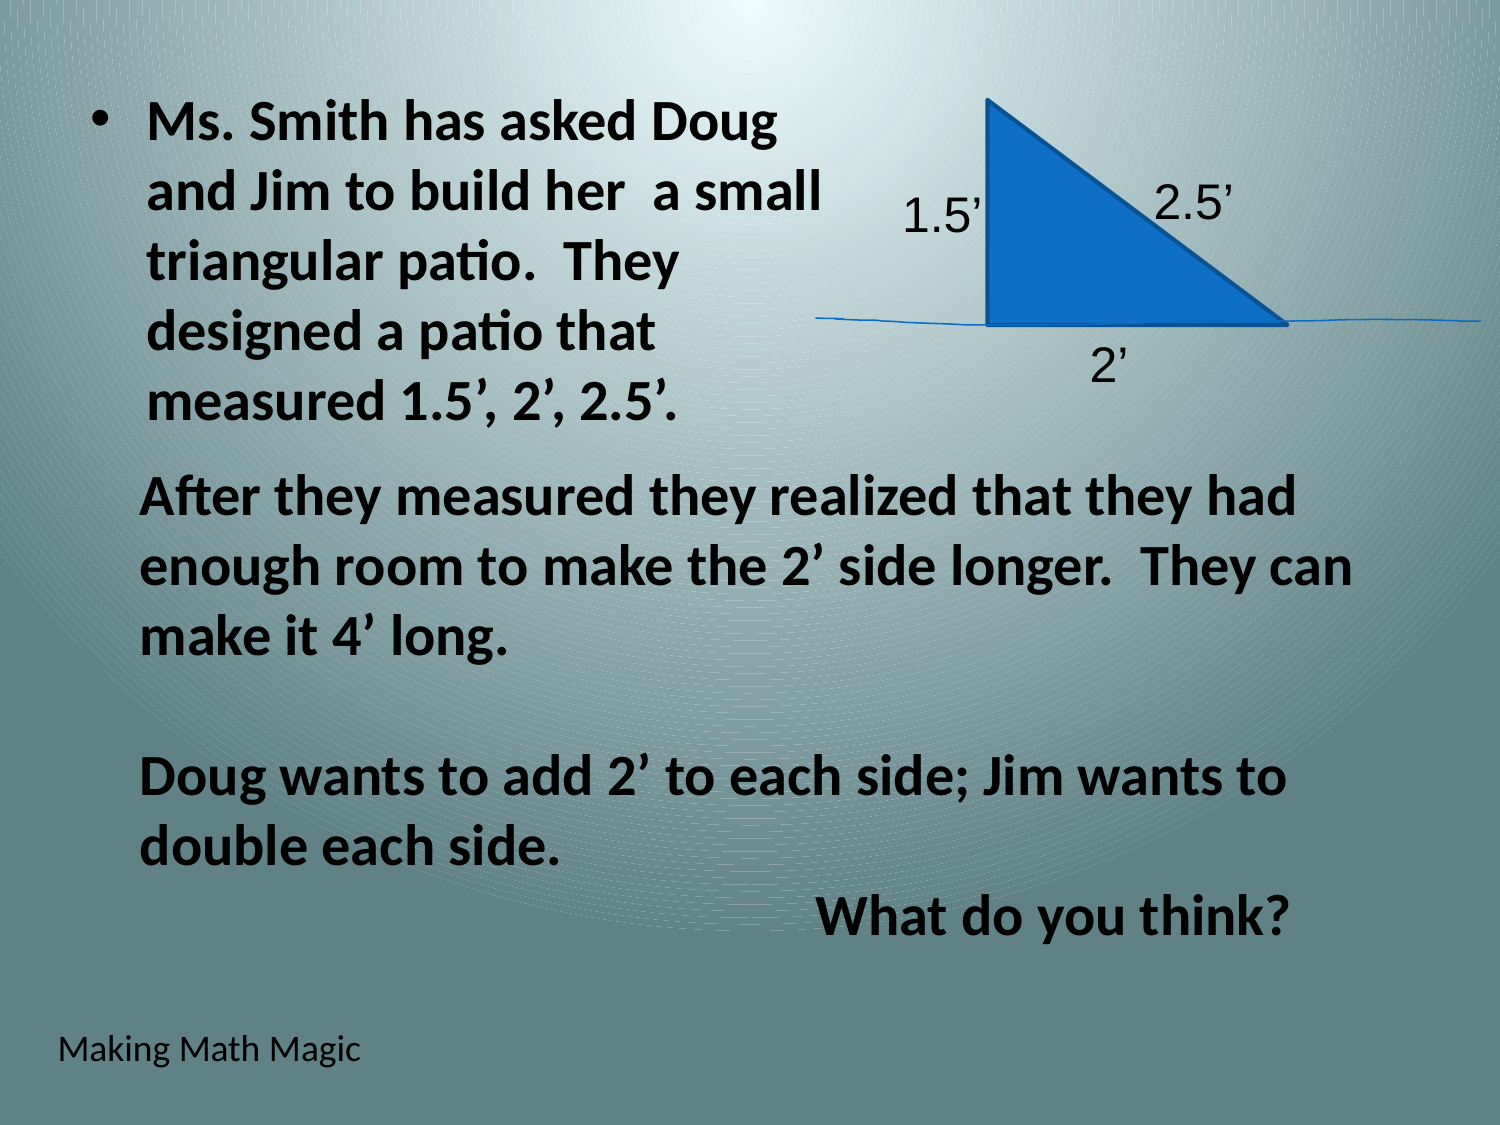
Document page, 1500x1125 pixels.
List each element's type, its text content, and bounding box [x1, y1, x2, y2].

text_box 1.5’ [887, 174, 1025, 250]
list Ms. Smith has asked Doug and Jim to build her a small triangular patio. They designed a patio that measured 1.5’, 2’, 2.5’. [74, 74, 876, 476]
text_box [985, 98, 1285, 320]
text_box [815, 317, 1482, 326]
text_box [1162, 322, 1290, 328]
text_box 2’ [1074, 324, 1213, 400]
text_box 2.5’ [1138, 162, 1277, 238]
text_box After they measured they realized that they had enough room to make the 2’ side longer. They can make it 4’ long. Doug wants to add 2’ to each side; Jim wants to double each side. What do you think? [125, 449, 1375, 1025]
text_box Making Math Magic [42, 1016, 531, 1077]
